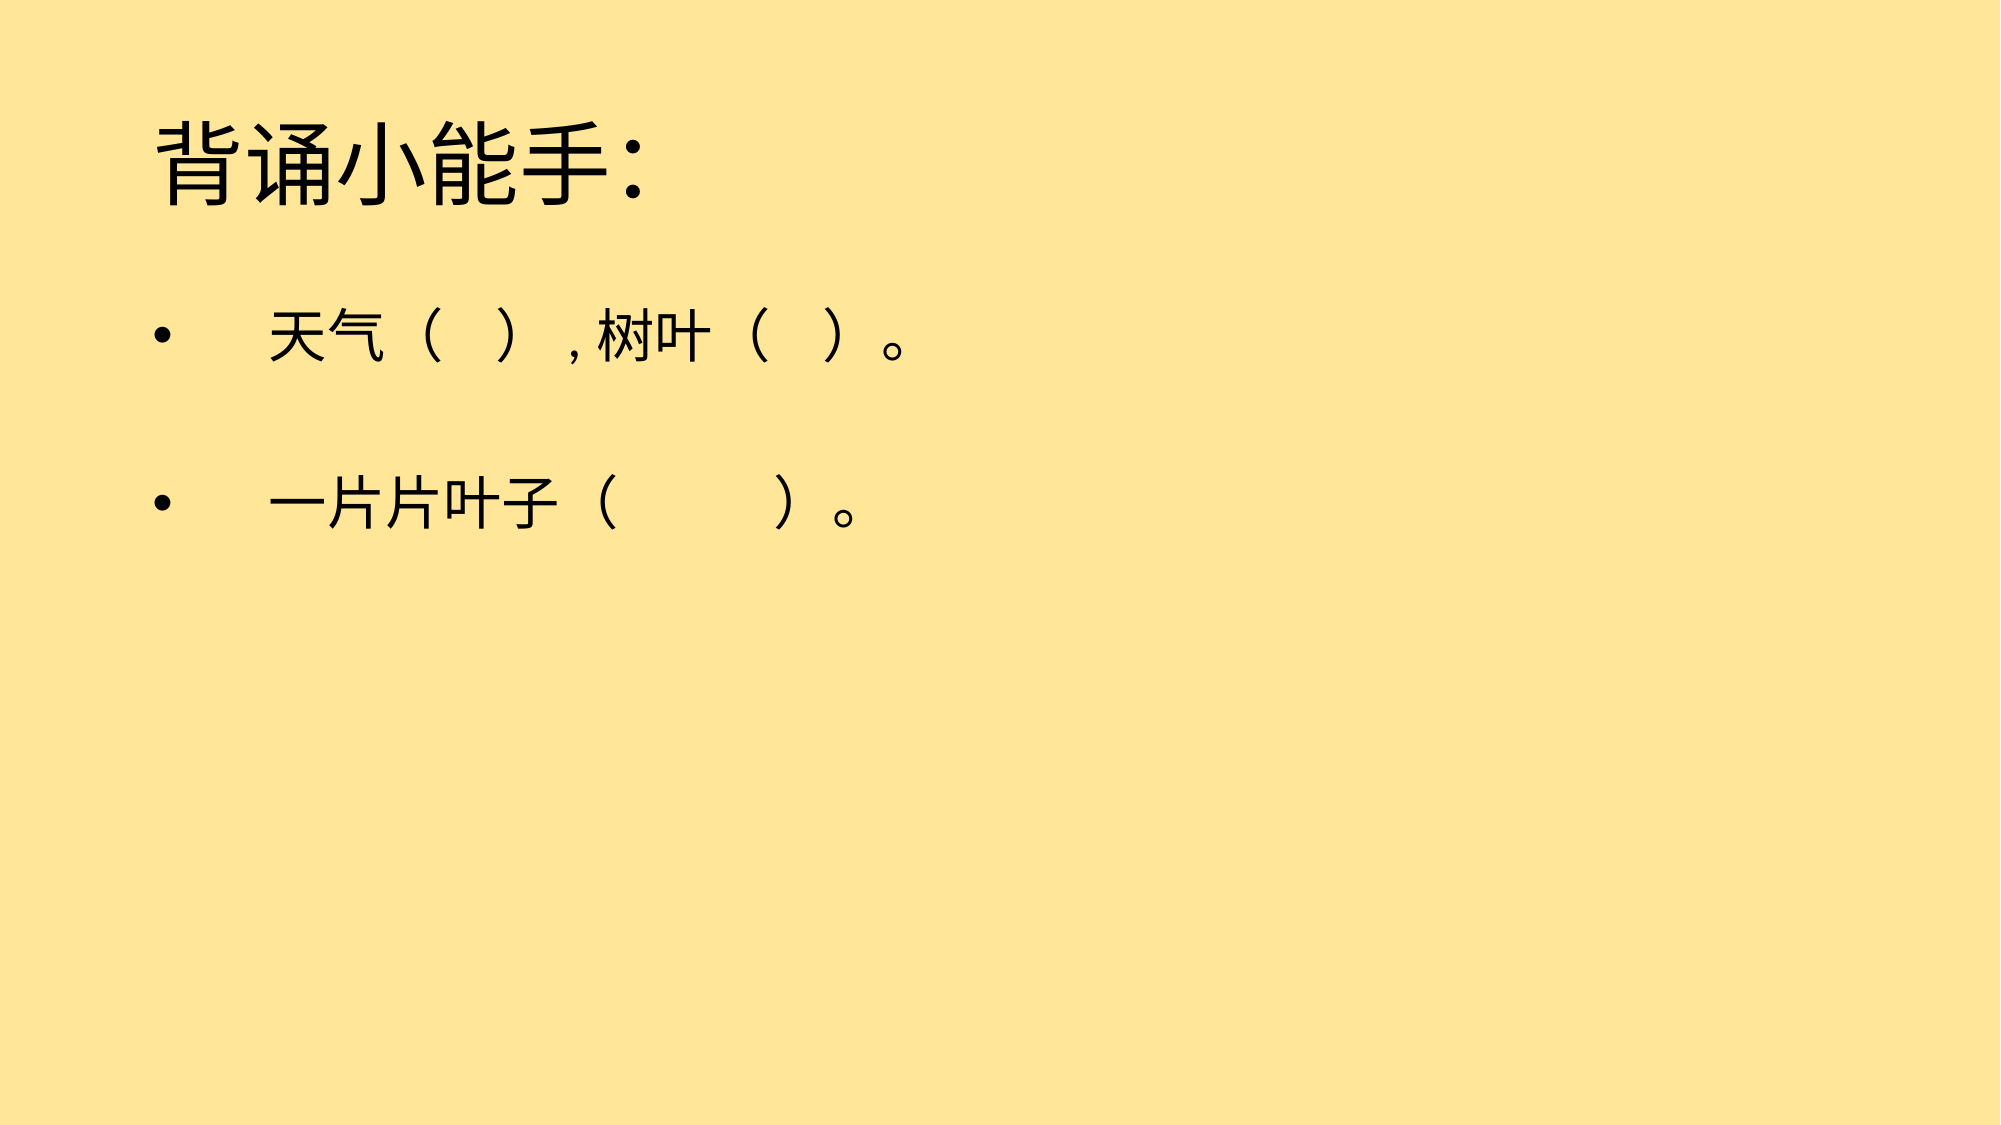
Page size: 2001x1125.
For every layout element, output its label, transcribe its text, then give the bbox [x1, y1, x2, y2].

list 天气（ ）,树叶（ ）。 一片片叶子（ ）。 [137, 299, 1863, 1014]
title 背诵小能手： [137, 59, 1863, 278]
